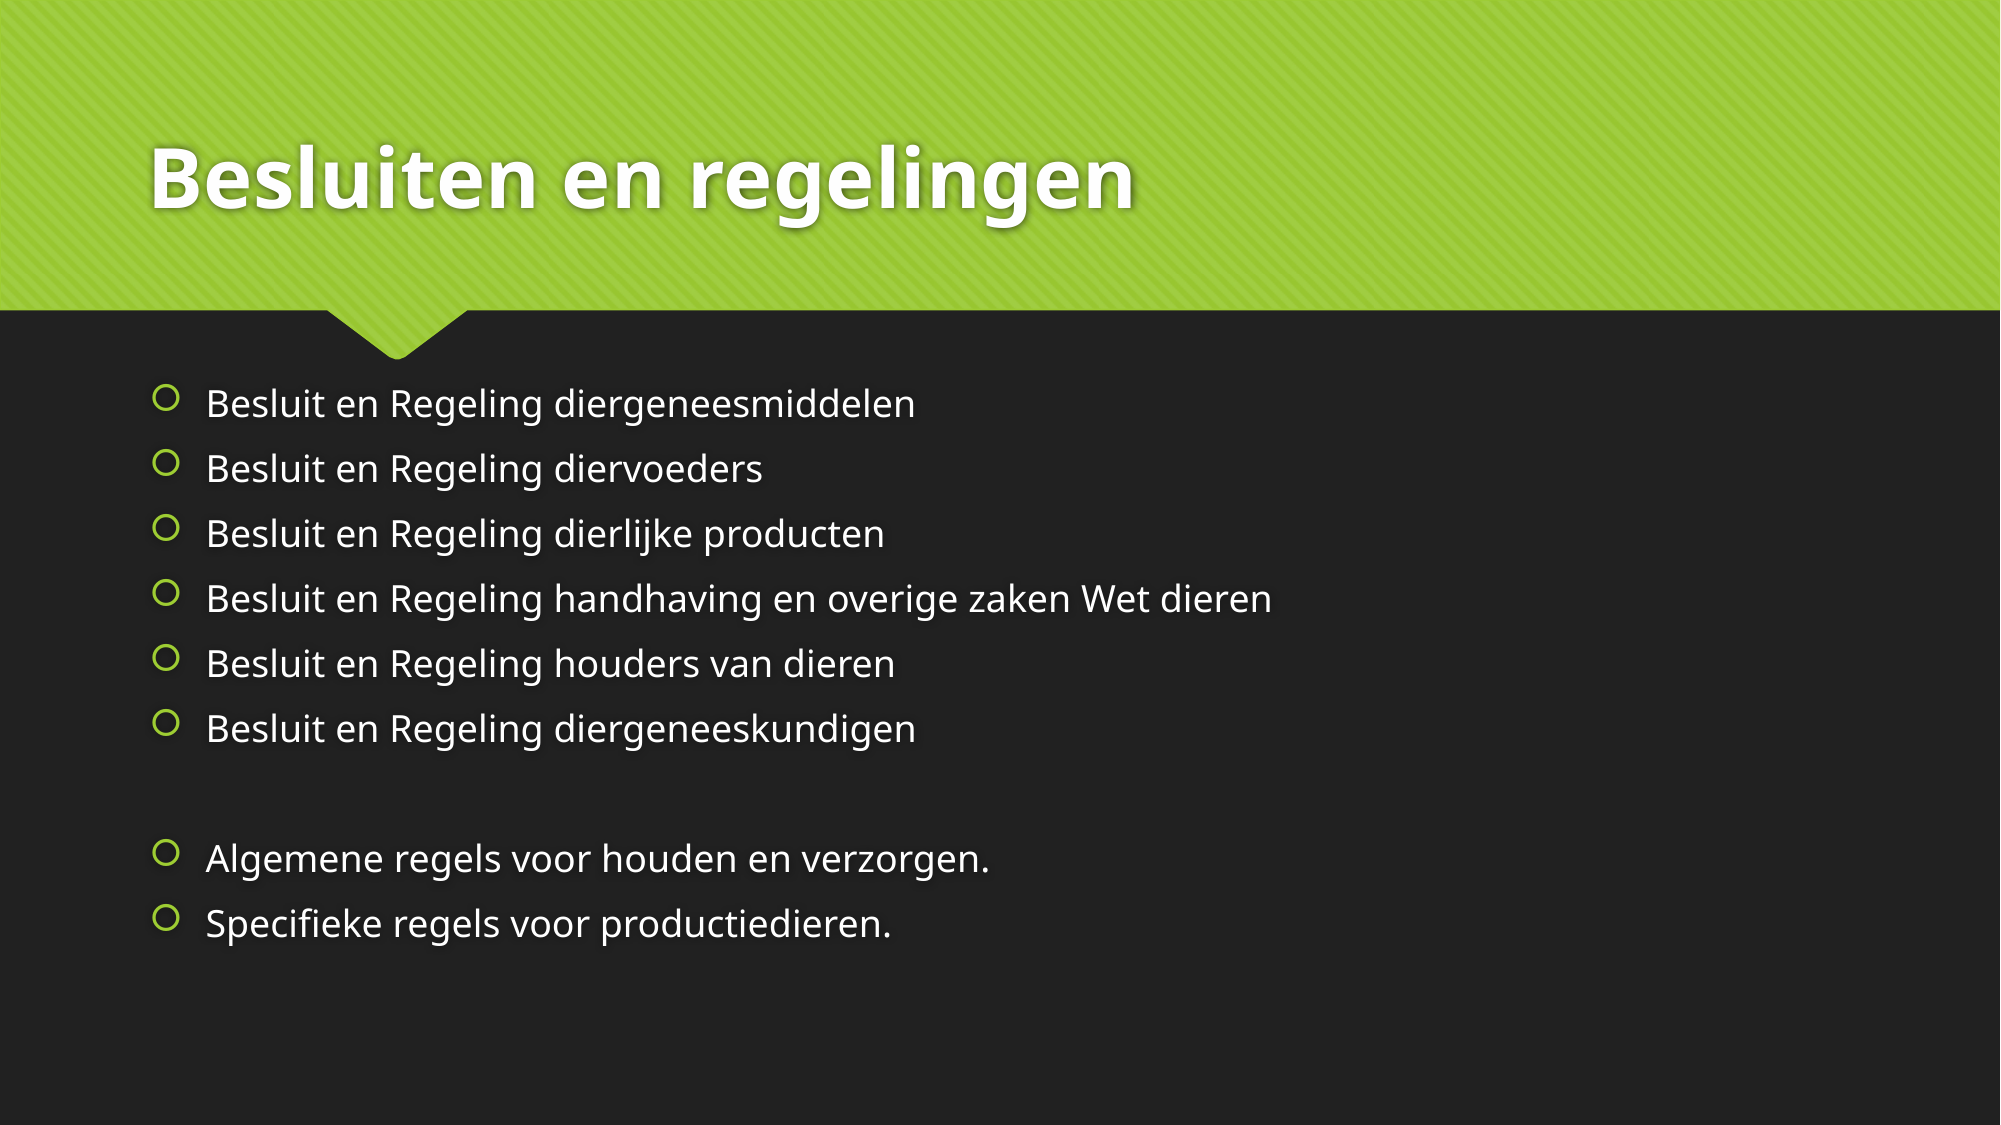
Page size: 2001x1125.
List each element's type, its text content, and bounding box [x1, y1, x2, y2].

title Besluiten en regelingen [132, 73, 1868, 233]
list Besluit en Regeling diergeneesmiddelen Besluit en Regeling diervoeders Besluit en Regeling dierlijke producten Besluit en Regeling handhaving en overige zaken Wet dieren Besluit en Regeling houders van dieren Besluit en Regeling diergeneeskundigen Algemene regels voor houden en verzorgen. Specifieke regels voor productiedieren. [134, 364, 1866, 962]
